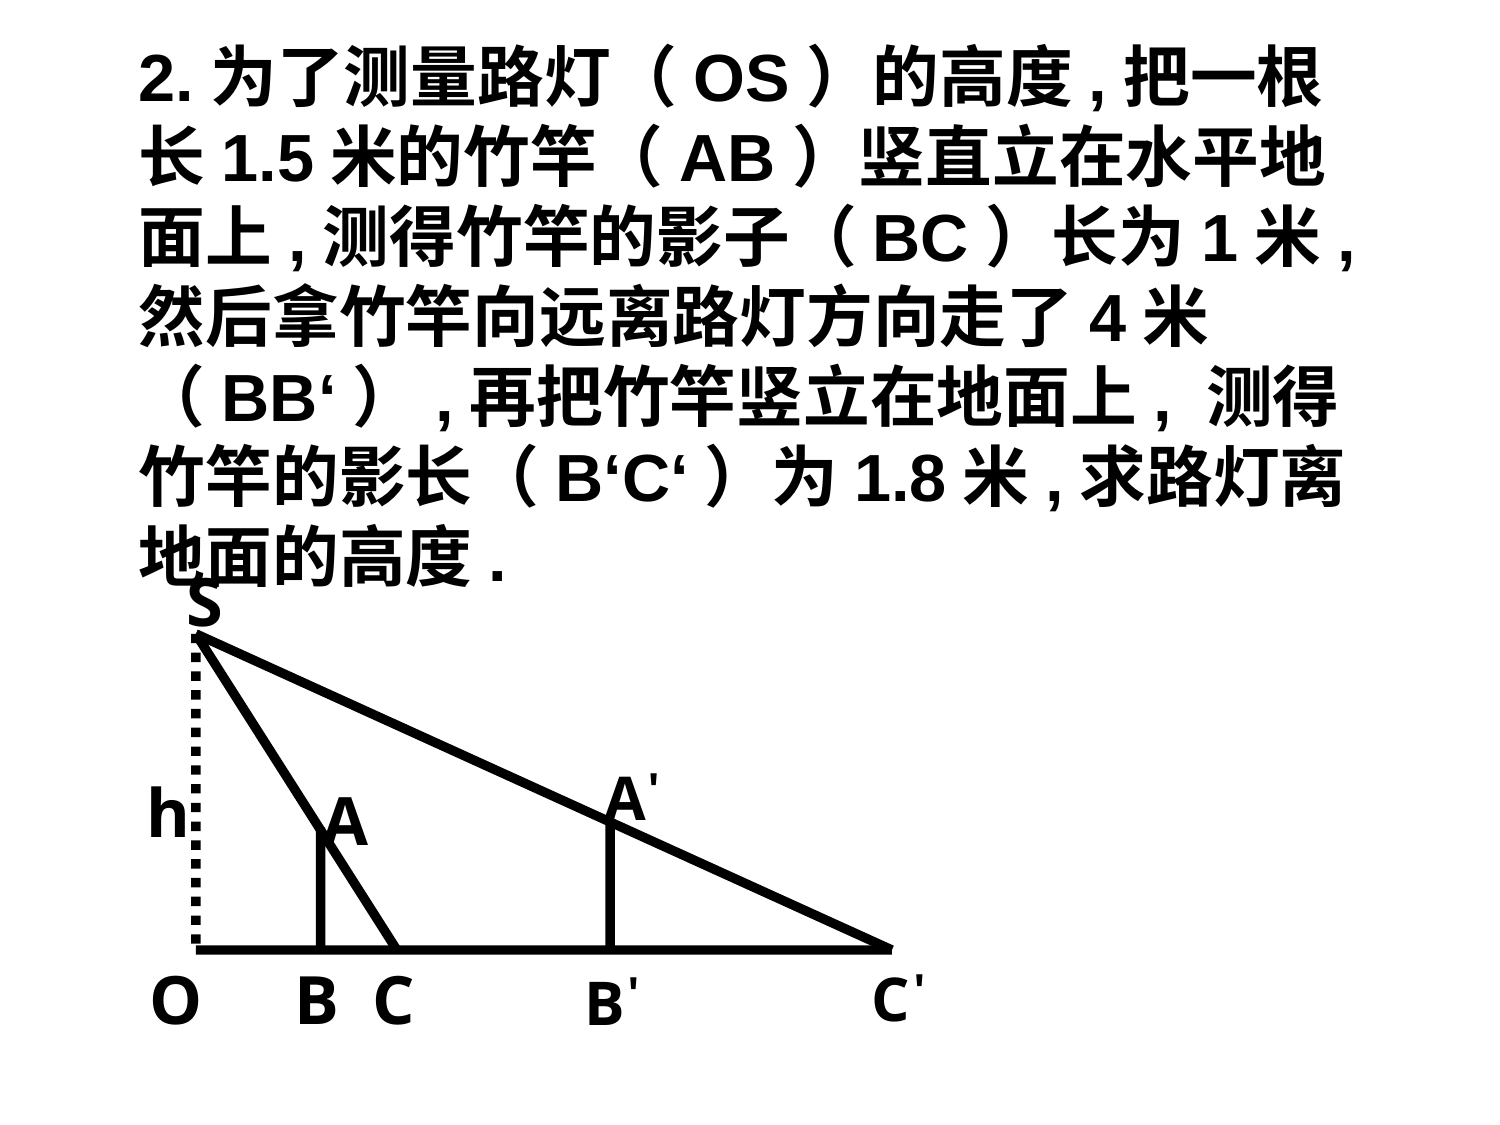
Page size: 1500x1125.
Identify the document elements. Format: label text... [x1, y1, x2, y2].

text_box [100, 515, 999, 1071]
title 2.为了测量路灯（OS）的高度,把一根长1.5米的竹竿（AB）竖直立在水平地面上,测得竹竿的影子（BC）长为1米,然后拿竹竿向远离路灯方向走了4米（BB‘）,再把竹竿竖立在地面上, 测得竹竿的影长（B‘C‘）为1.8米,求路灯离地面的高度. [123, 42, 1388, 587]
